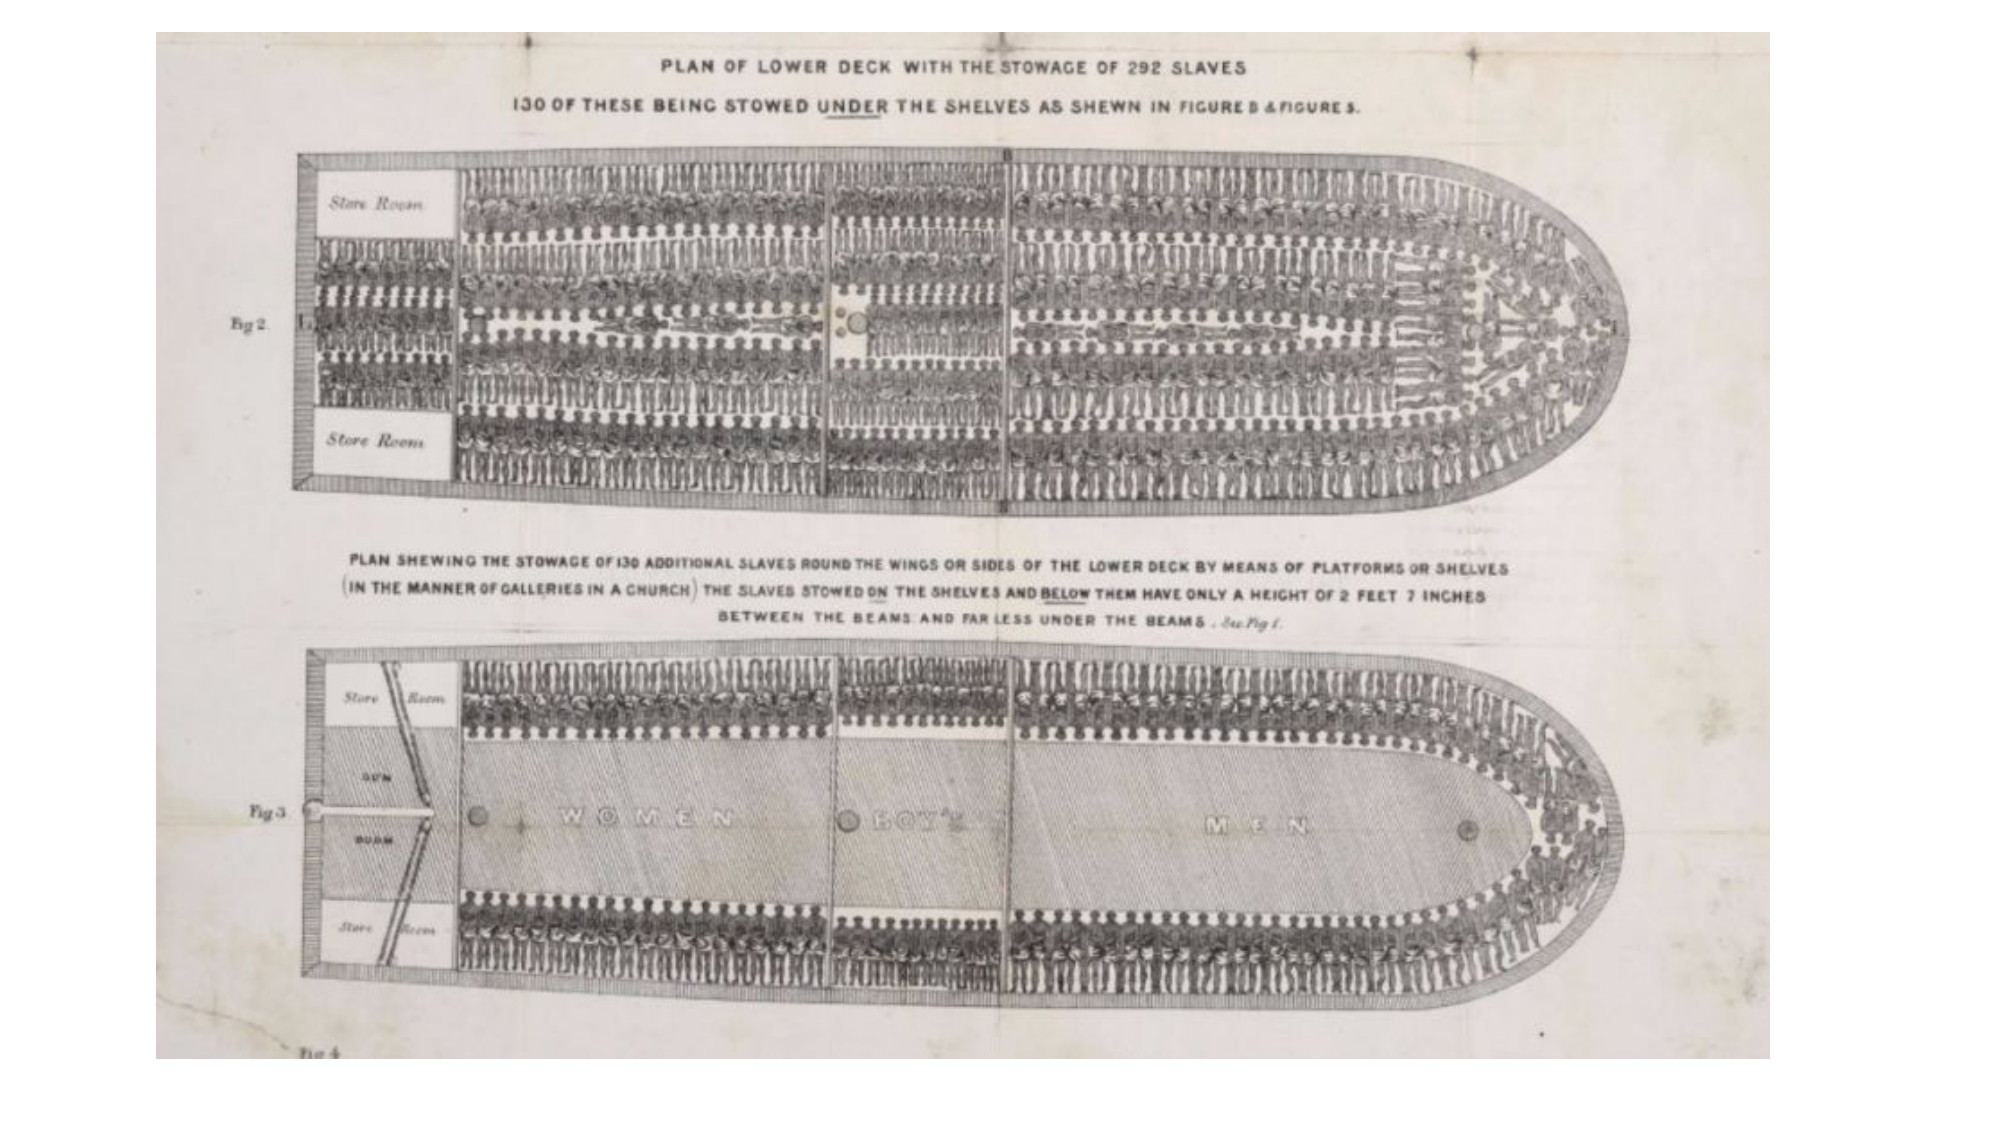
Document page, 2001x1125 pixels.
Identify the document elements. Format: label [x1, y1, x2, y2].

picture [156, 32, 1770, 1059]
